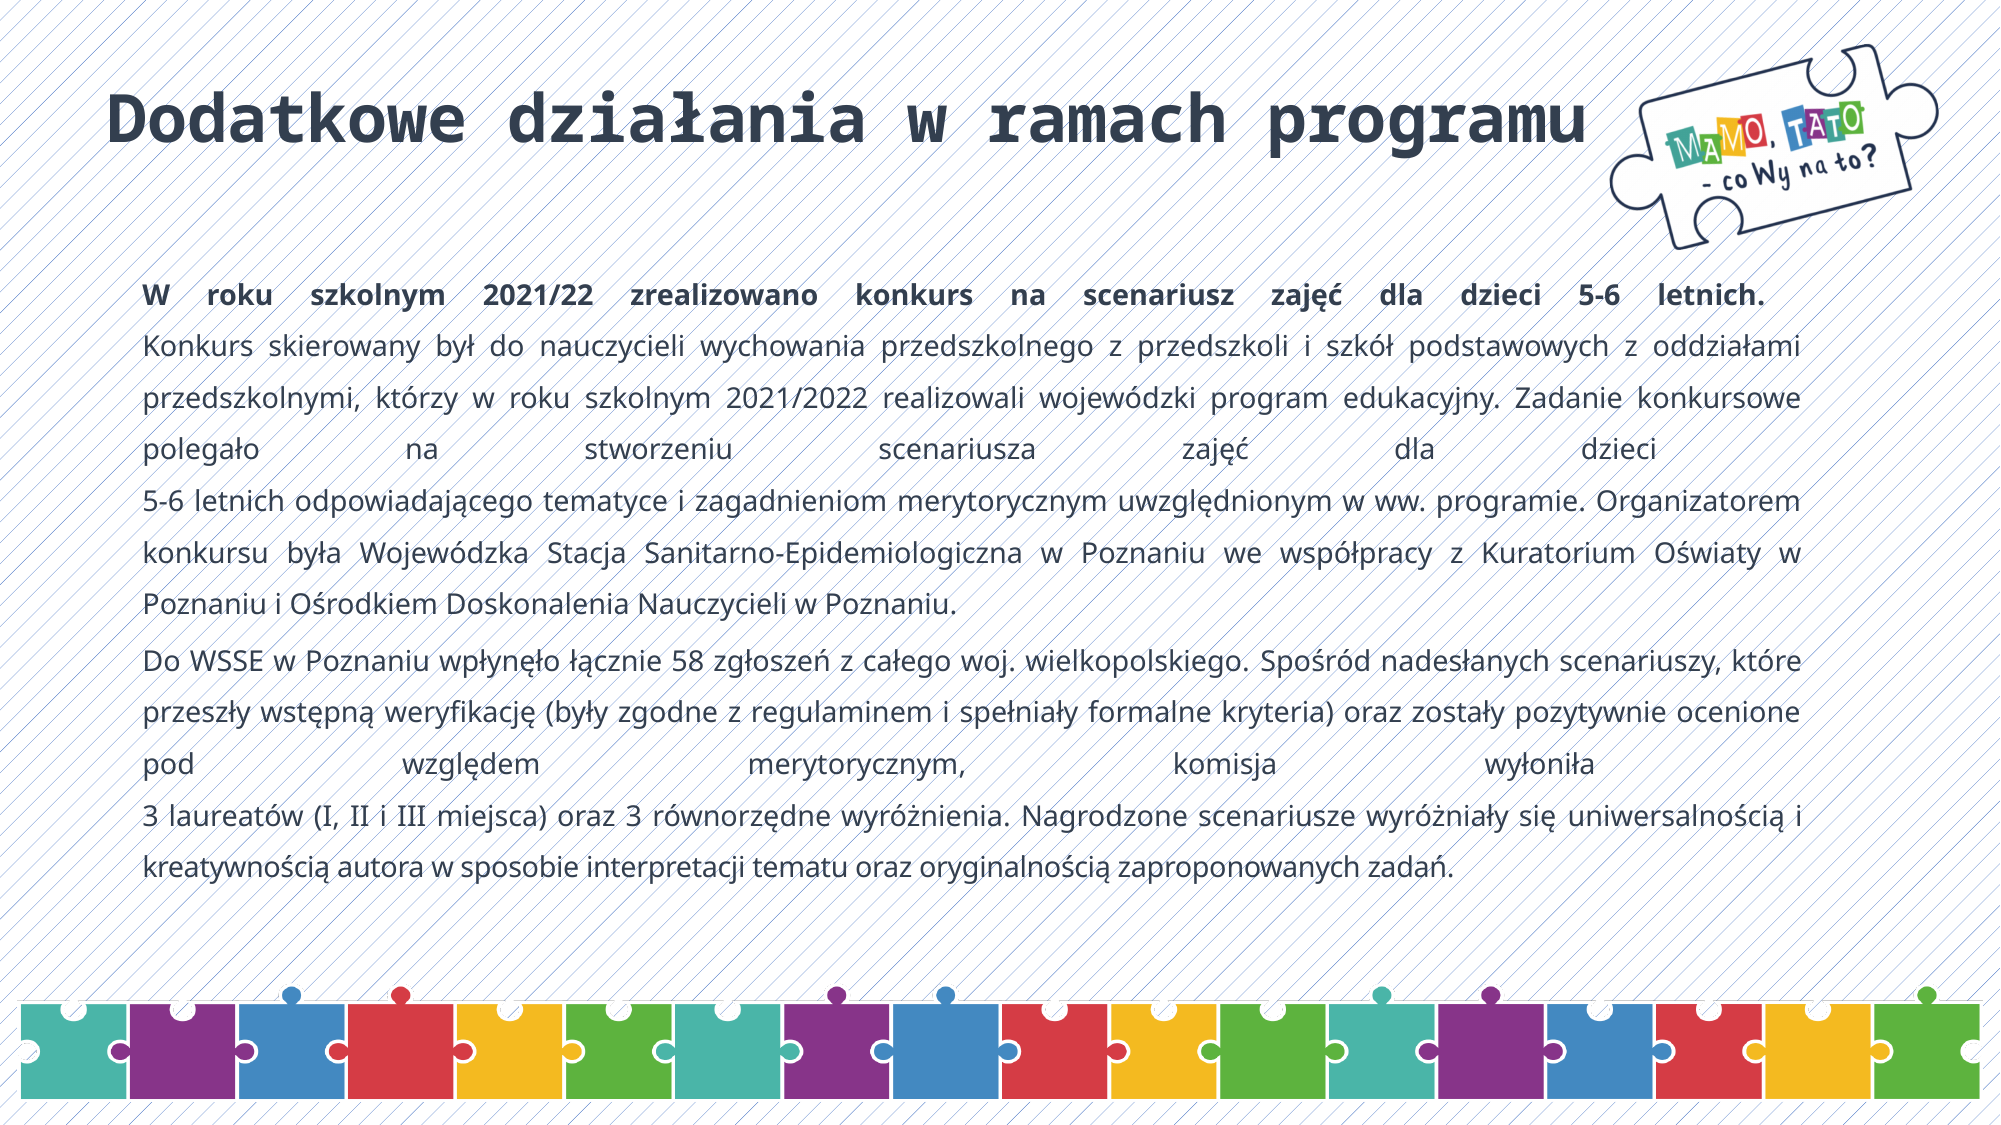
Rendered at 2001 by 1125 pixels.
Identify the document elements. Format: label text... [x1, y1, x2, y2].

list W roku szkolnym 2021/22 zrealizowano konkurs na scenariusz zajęć dla dzieci 5-6 letnich. Konkurs skierowany był do nauczycieli wychowania przedszkolnego z przedszkoli i szkół podstawowych z oddziałami przedszkolnymi, którzy w roku szkolnym 2021/2022 realizowali wojewódzki program edukacyjny. Zadanie konkursowe polegało na stworzeniu scenariusza zajęć dla dzieci 5-6 letnich odpowiadającego tematyce i zagadnieniom merytorycznym uwzględnionym w ww. programie. Organizatorem konkursu była Wojewódzka Stacja Sanitarno-Epidemiologiczna w Poznaniu we współpracy z Kuratorium Oświaty w Poznaniu i Ośrodkiem Doskonalenia Nauczycieli w Poznaniu. Do WSSE w Poznaniu wpłynęło łącznie 58 zgłoszeń z całego woj. wielkopolskiego. Spośród nadesłanych scenariuszy, które przeszły wstępną weryfikację (były zgodne z regulaminem i spełniały formalne kryteria) oraz zostały pozytywnie ocenione pod względem merytorycznym, komisja wyłoniła 3 laureatów (I, II i III miejsca) oraz 3 równorzędne wyróżnienia. Nagrodzone scenariusze wyróżniały się uniwersalnością i kreatywnością autora w sposobie interpretacji tematu oraz oryginalnością zaproponowanych zadań. [92, 251, 1818, 941]
picture [1618, 230, 1801, 251]
title Dodatkowe działania w ramach programu [92, 12, 1818, 230]
slide_number 14 [1412, 1042, 1863, 1103]
picture [1818, 35, 1953, 228]
picture [17, 983, 1983, 1102]
